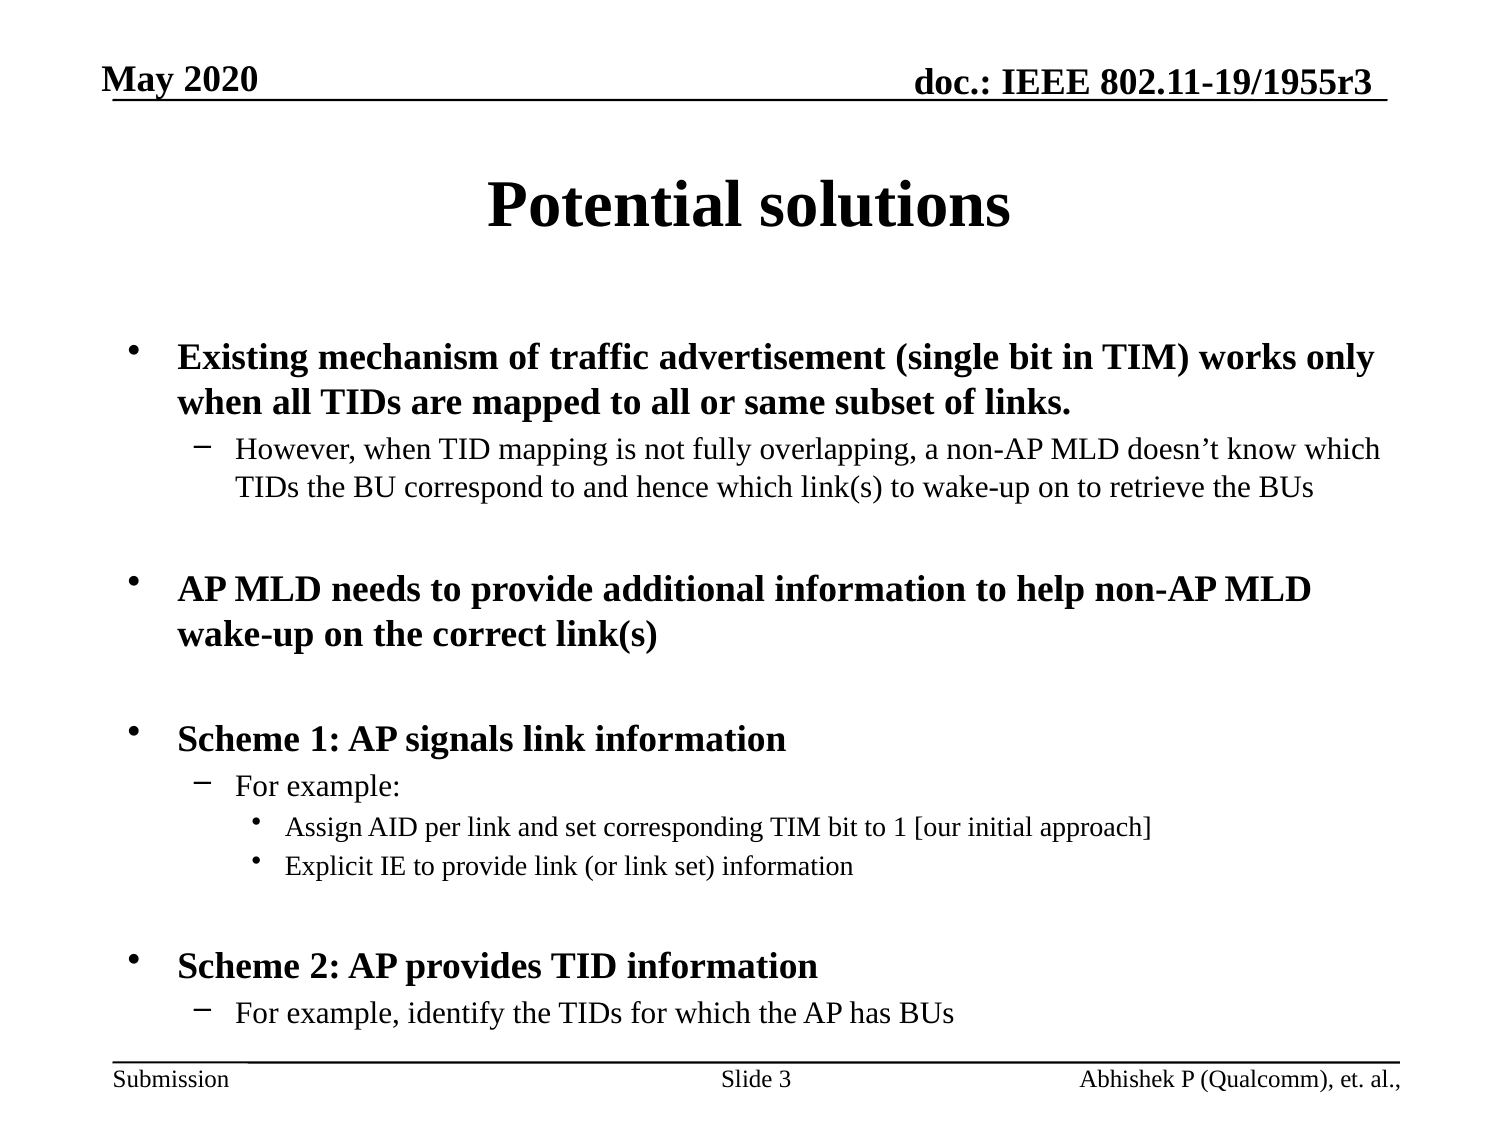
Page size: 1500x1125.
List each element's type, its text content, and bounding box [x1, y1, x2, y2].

list Existing mechanism of traffic advertisement (single bit in TIM) works only when all TIDs are mapped to all or same subset of links. However, when TID mapping is not fully overlapping, a non-AP MLD doesn’t know which TIDs the BU correspond to and hence which link(s) to wake-up on to retrieve the BUs AP MLD needs to provide additional information to help non-AP MLD wake-up on the correct link(s) Scheme 1: AP signals link information For example: Assign AID per link and set corresponding TIM bit to 1 [our initial approach] Explicit IE to provide link (or link set) information Scheme 2: AP provides TID information For example, identify the TIDs for which the AP has BUs [112, 324, 1402, 1047]
footer Abhishek P (Qualcomm), et. al., [949, 1061, 1402, 1093]
slide_number Slide 3 [712, 1061, 801, 1093]
title Potential solutions [112, 112, 1388, 288]
